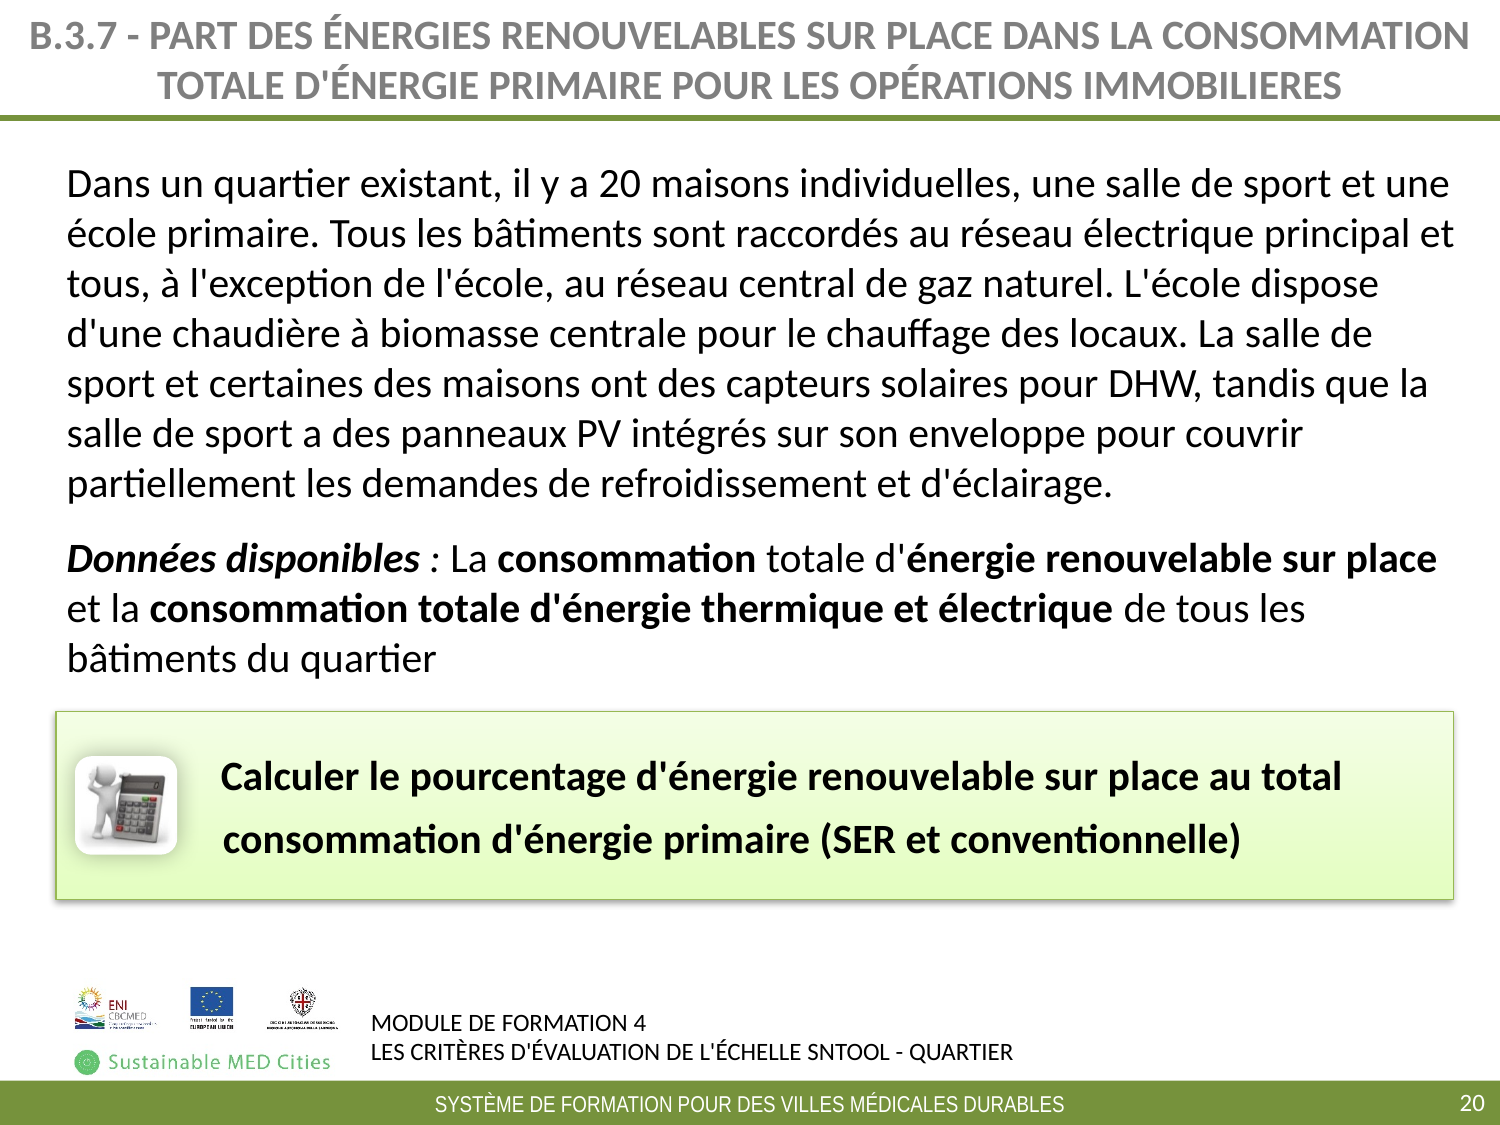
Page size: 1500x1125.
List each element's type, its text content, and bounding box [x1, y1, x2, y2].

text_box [55, 711, 1454, 900]
picture [62, 978, 356, 1080]
list Dans un quartier existant, il y a 20 maisons individuelles, une salle de sport et une école primaire. Tous les bâtiments sont raccordés au réseau électrique principal et tous, à l'exception de l'école, au réseau central de gaz naturel. L'école dispose d'une chaudière à biomasse centrale pour le chauffage des locaux. La salle de sport et certaines des maisons ont des capteurs solaires pour DHW, tandis que la salle de sport a des panneaux PV intégrés sur son enveloppe pour couvrir partiellement les demandes de refroidissement et d'éclairage. Données disponibles : La consommation totale d'énergie renouvelable sur place et la consommation totale d'énergie thermique et électrique de tous les bâtiments du quartier [51, 148, 1477, 522]
title B.3.7 - PART DES ÉNERGIES RENOUVELABLES SUR PLACE DANS LA CONSOMMATION TOTALE D'ÉNERGIE PRIMAIRE POUR LES OPÉRATIONS IMMOBILIERES [0, 0, 1500, 117]
slide_number ‹#› [1149, 1078, 1500, 1125]
